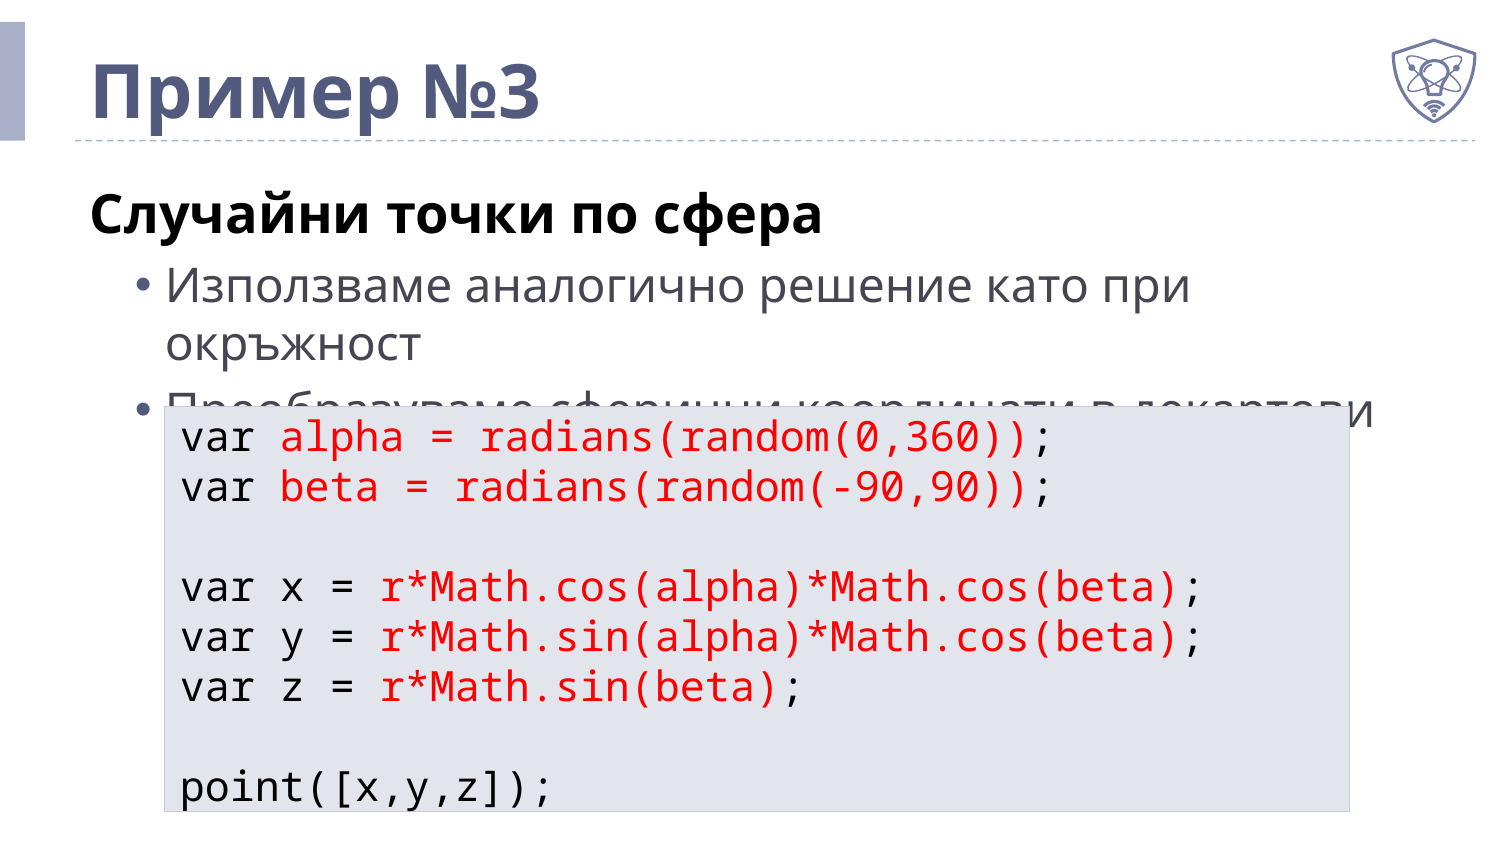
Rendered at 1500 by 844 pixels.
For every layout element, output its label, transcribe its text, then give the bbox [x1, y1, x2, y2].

text_box var alpha = radians(random(0,360)); var beta = radians(random(-90,90)); var x = r*Math.cos(alpha)*Math.cos(beta); var y = r*Math.sin(alpha)*Math.cos(beta); var z = r*Math.sin(beta); point([x,y,z]); [164, 406, 1350, 812]
title Пример №3 [75, 18, 1475, 141]
list Случайни точки по сфера Използваме аналогично решение като при окръжност Преобразуваме сферични координати в декартови [75, 171, 1475, 835]
